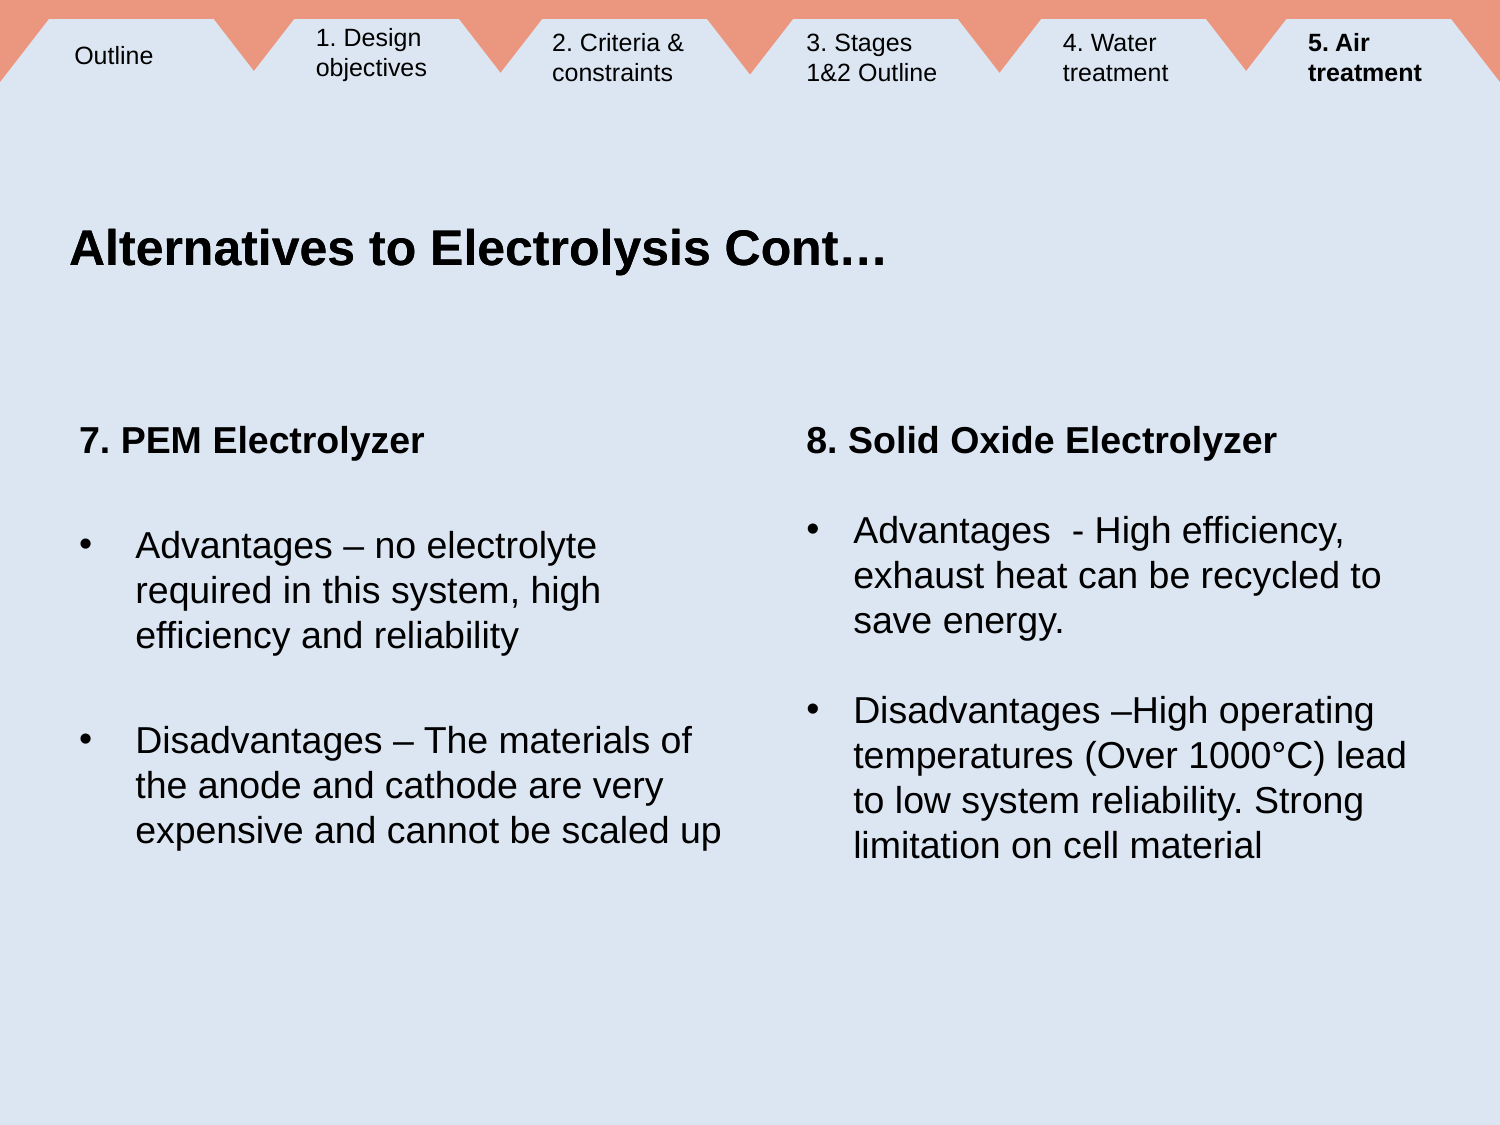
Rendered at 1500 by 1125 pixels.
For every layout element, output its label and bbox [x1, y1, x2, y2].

list [0, 0, 1500, 1125]
